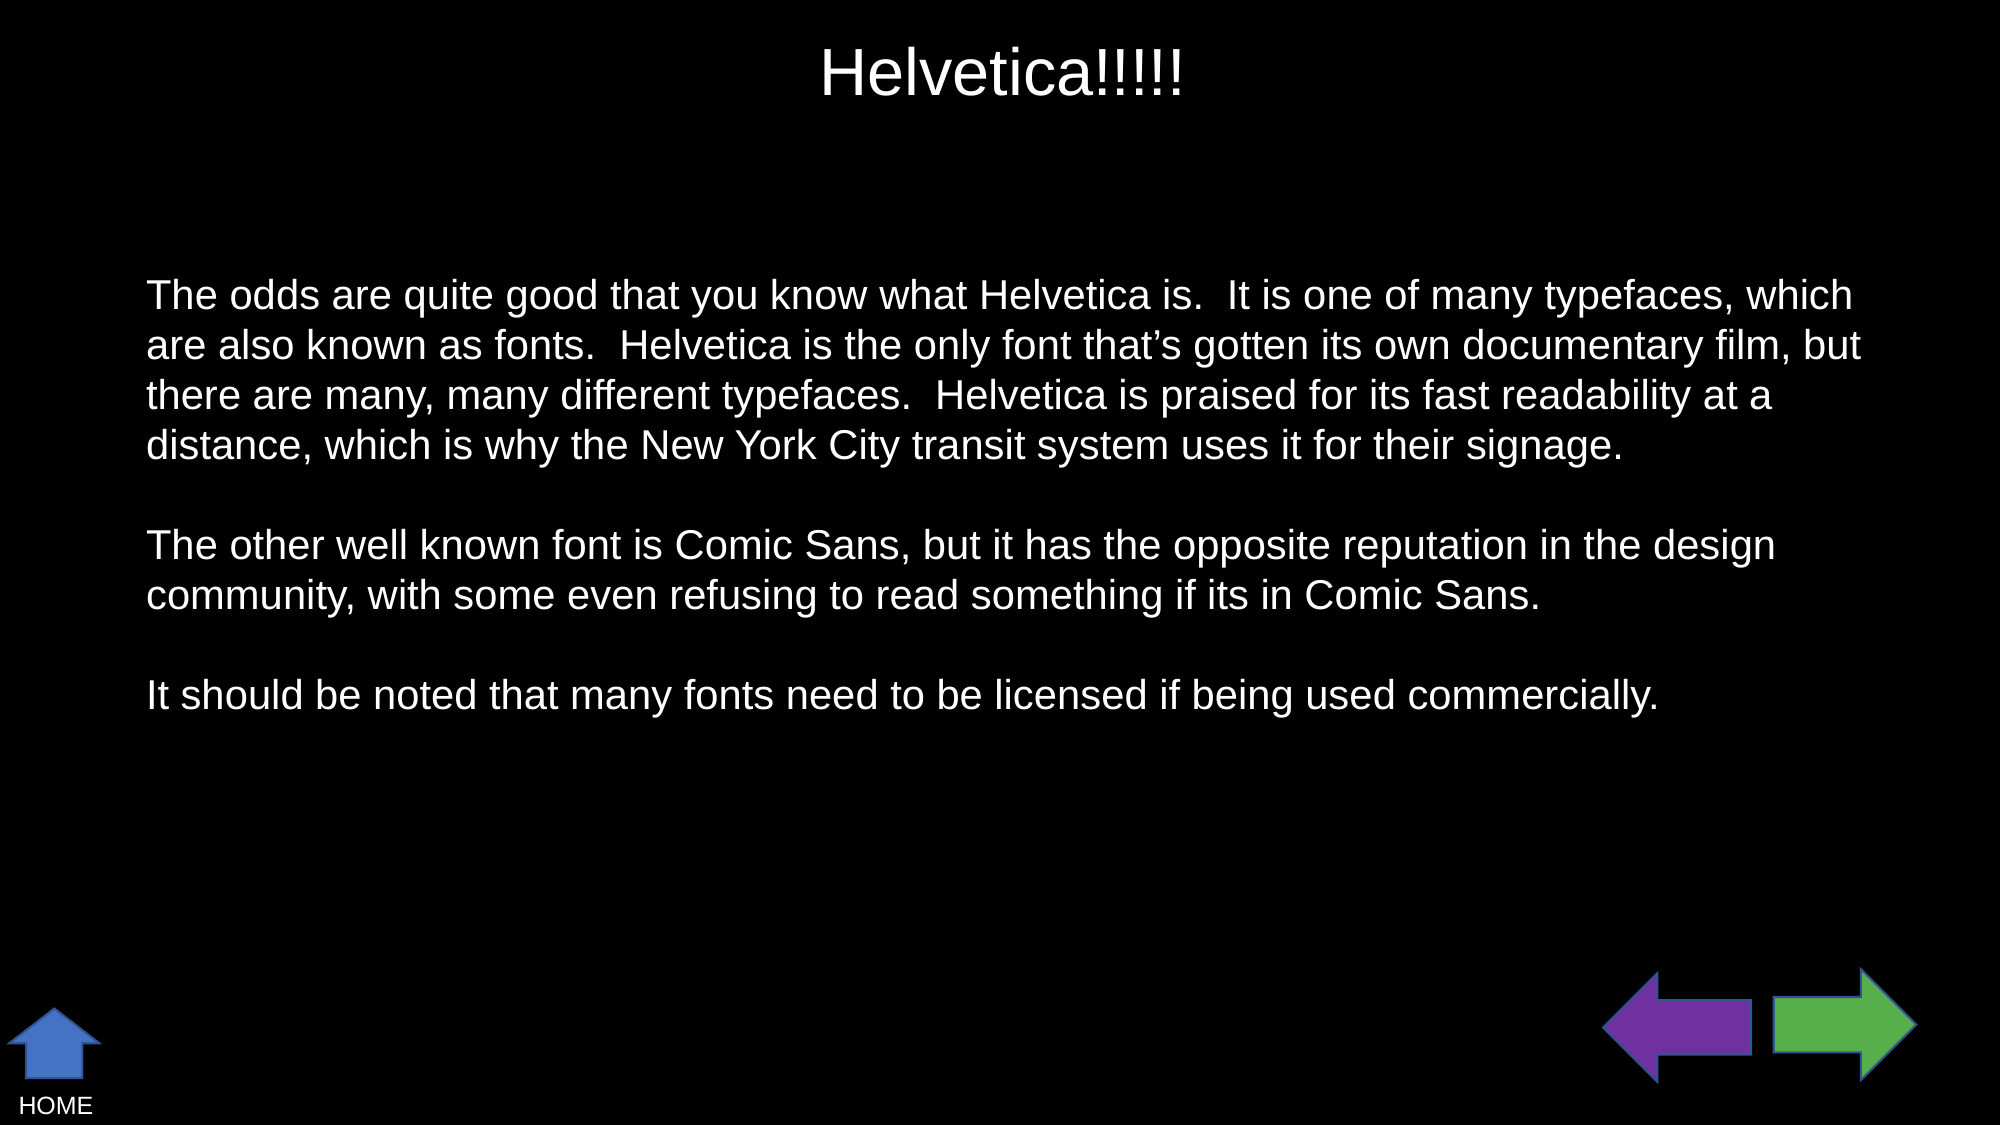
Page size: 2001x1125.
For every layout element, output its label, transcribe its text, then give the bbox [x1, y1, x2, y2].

text_box [1772, 966, 1918, 1083]
text_box Helvetica!!!!! [804, 21, 1843, 117]
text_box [3, 1008, 132, 1125]
text_box The odds are quite good that you know what Helvetica is. It is one of many typefaces, which are also known as fonts. Helvetica is the only font that’s gotten its own documentary film, but there are many, many different typefaces. Helvetica is praised for its fast readability at a distance, which is why the New York City transit system uses it for their signage. The other well known font is Comic Sans, but it has the opposite reputation in the design community, with some even refusing to read something if its in Comic Sans. It should be noted that many fonts need to be licensed if being used commercially. [131, 260, 1884, 826]
text_box [1601, 970, 1753, 1085]
